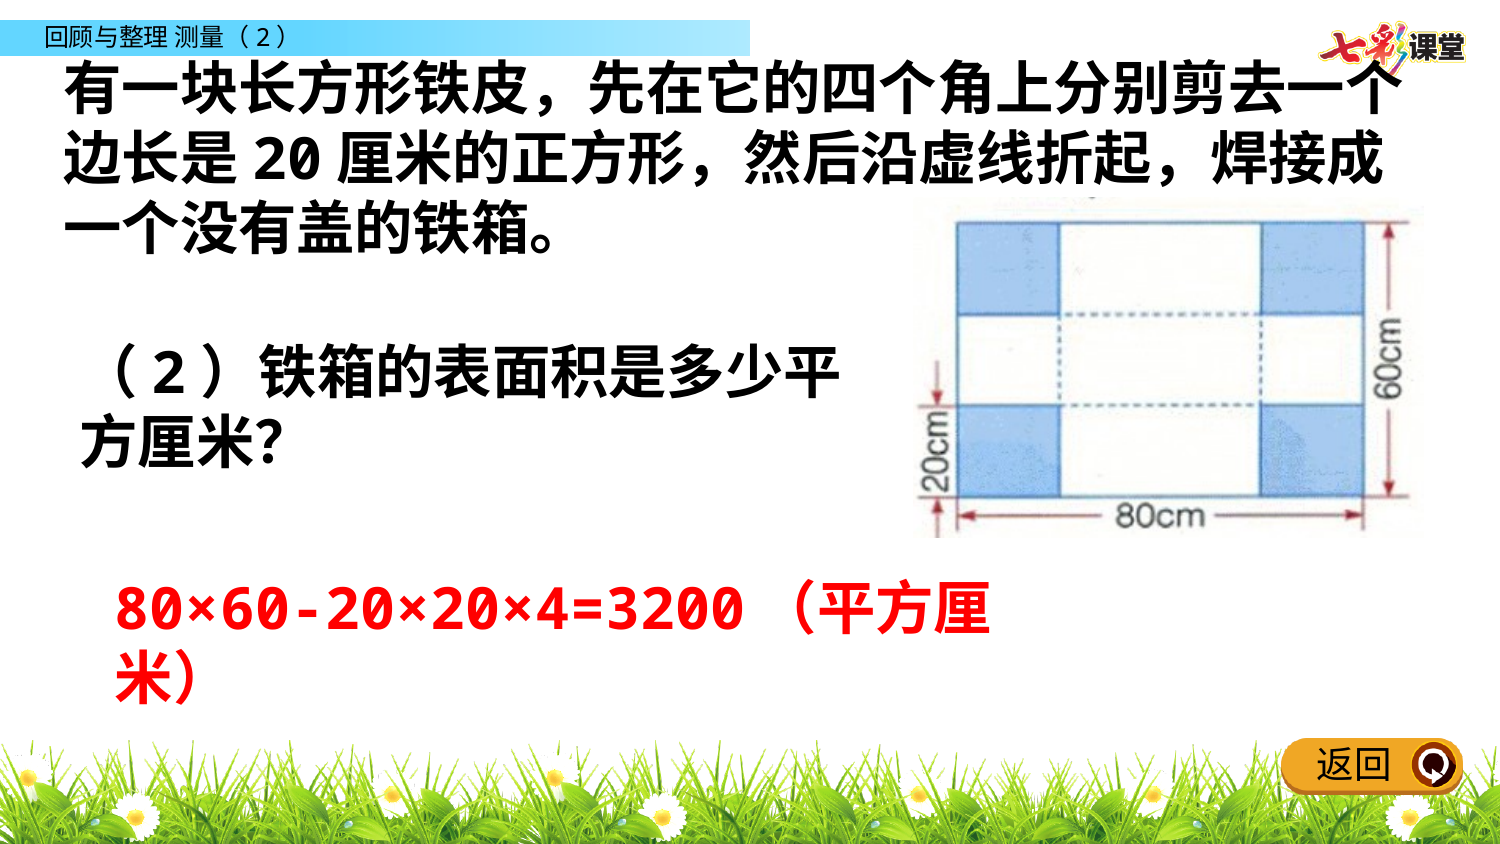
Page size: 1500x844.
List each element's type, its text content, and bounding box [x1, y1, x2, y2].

picture [913, 197, 1424, 539]
picture [1316, 20, 1468, 80]
text_box 有一块长方形铁皮，先在它的四个角上分别剪去一个边长是20厘米的正方形，然后沿虚线折起，焊接成一个没有盖的铁箱。 [48, 43, 1447, 252]
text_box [1281, 733, 1464, 795]
text_box （2）铁箱的表面积是多少平方厘米？ [64, 327, 892, 435]
picture [0, 740, 1500, 844]
text_box 80×60-20×20×4=3200（平方厘米） [100, 563, 1093, 643]
